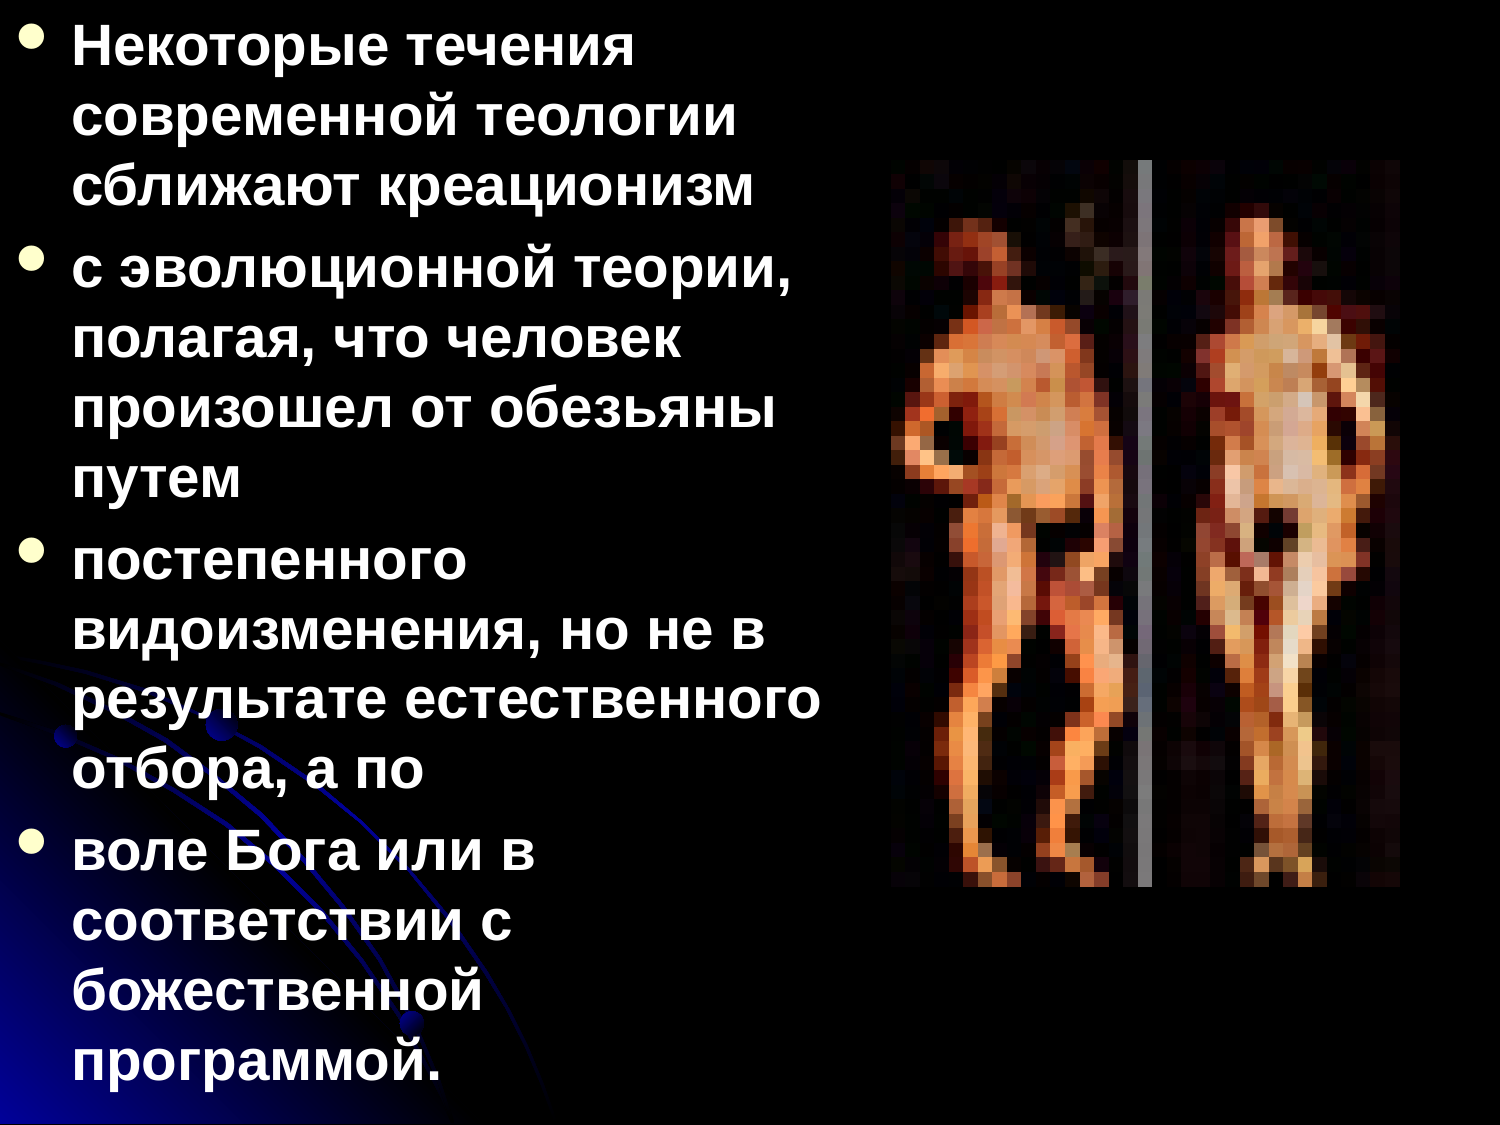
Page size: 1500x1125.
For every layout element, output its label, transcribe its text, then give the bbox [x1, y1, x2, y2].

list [891, 160, 1401, 888]
list Некоторые течения современной теологии сближают креационизм с эволюционной теории, полагая, что человек произошел от обезьяны путем постепенного видоизменения, но не в результате естественного отбора, а по воле Бога или в соответствии с божественной программой. [0, 0, 845, 1087]
